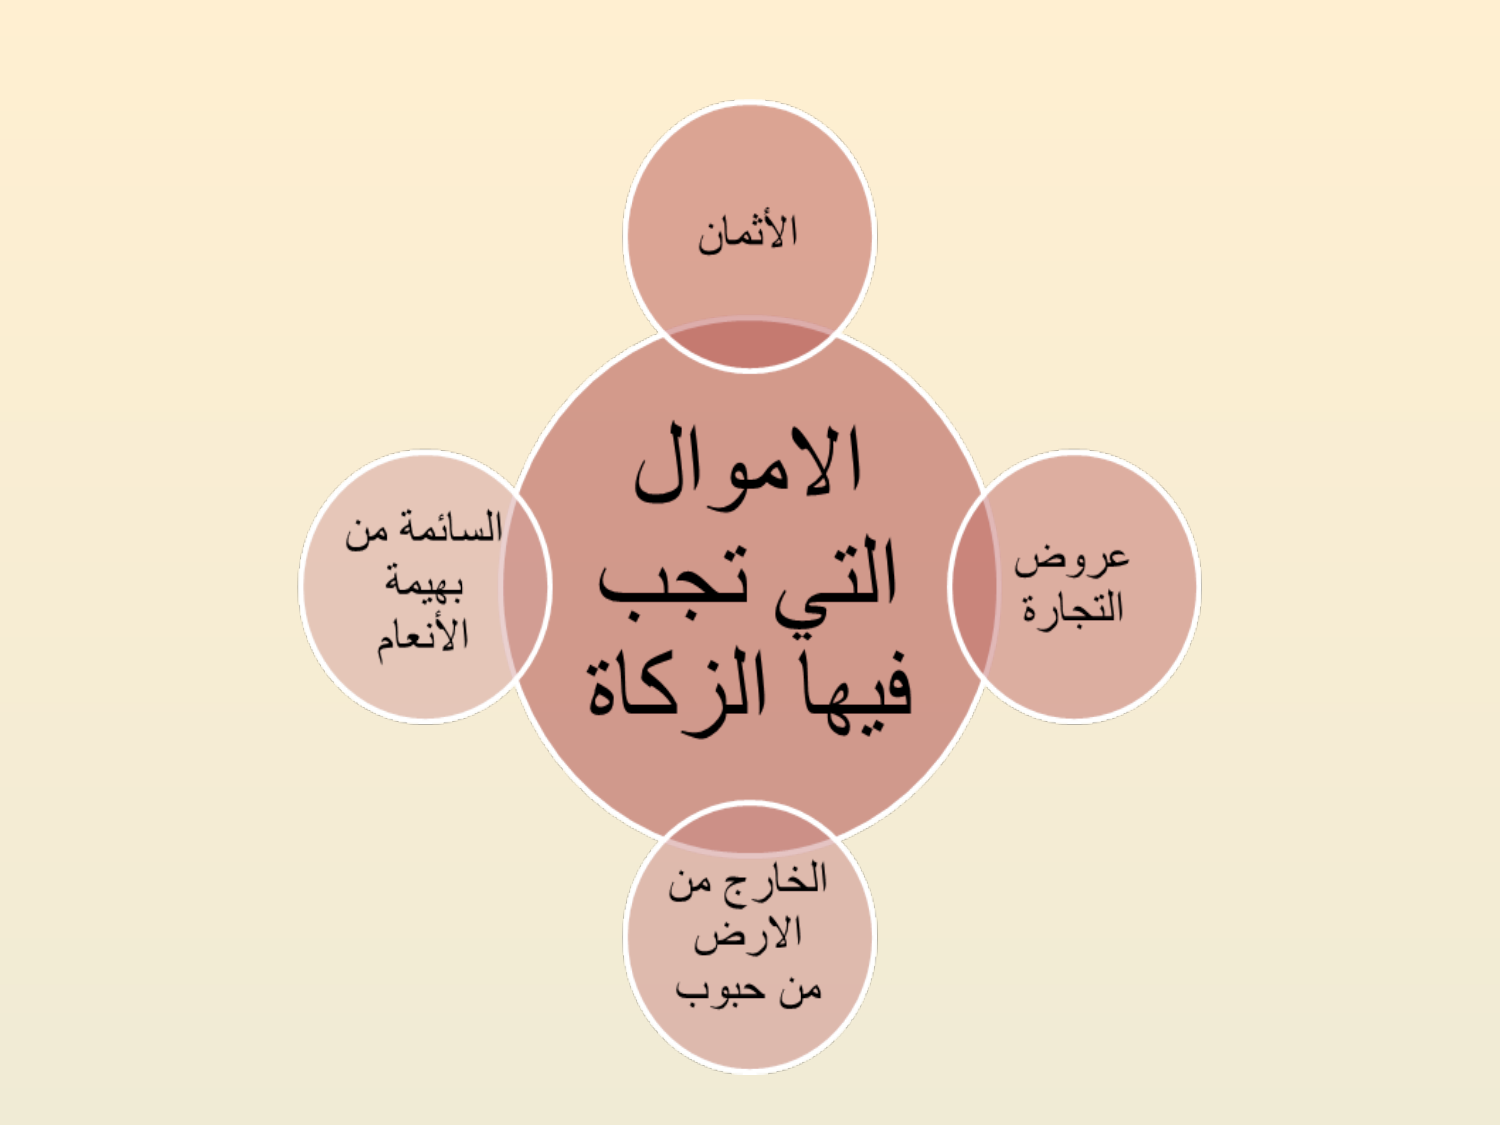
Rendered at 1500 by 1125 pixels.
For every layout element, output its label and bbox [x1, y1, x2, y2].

picture [87, 99, 1413, 1076]
